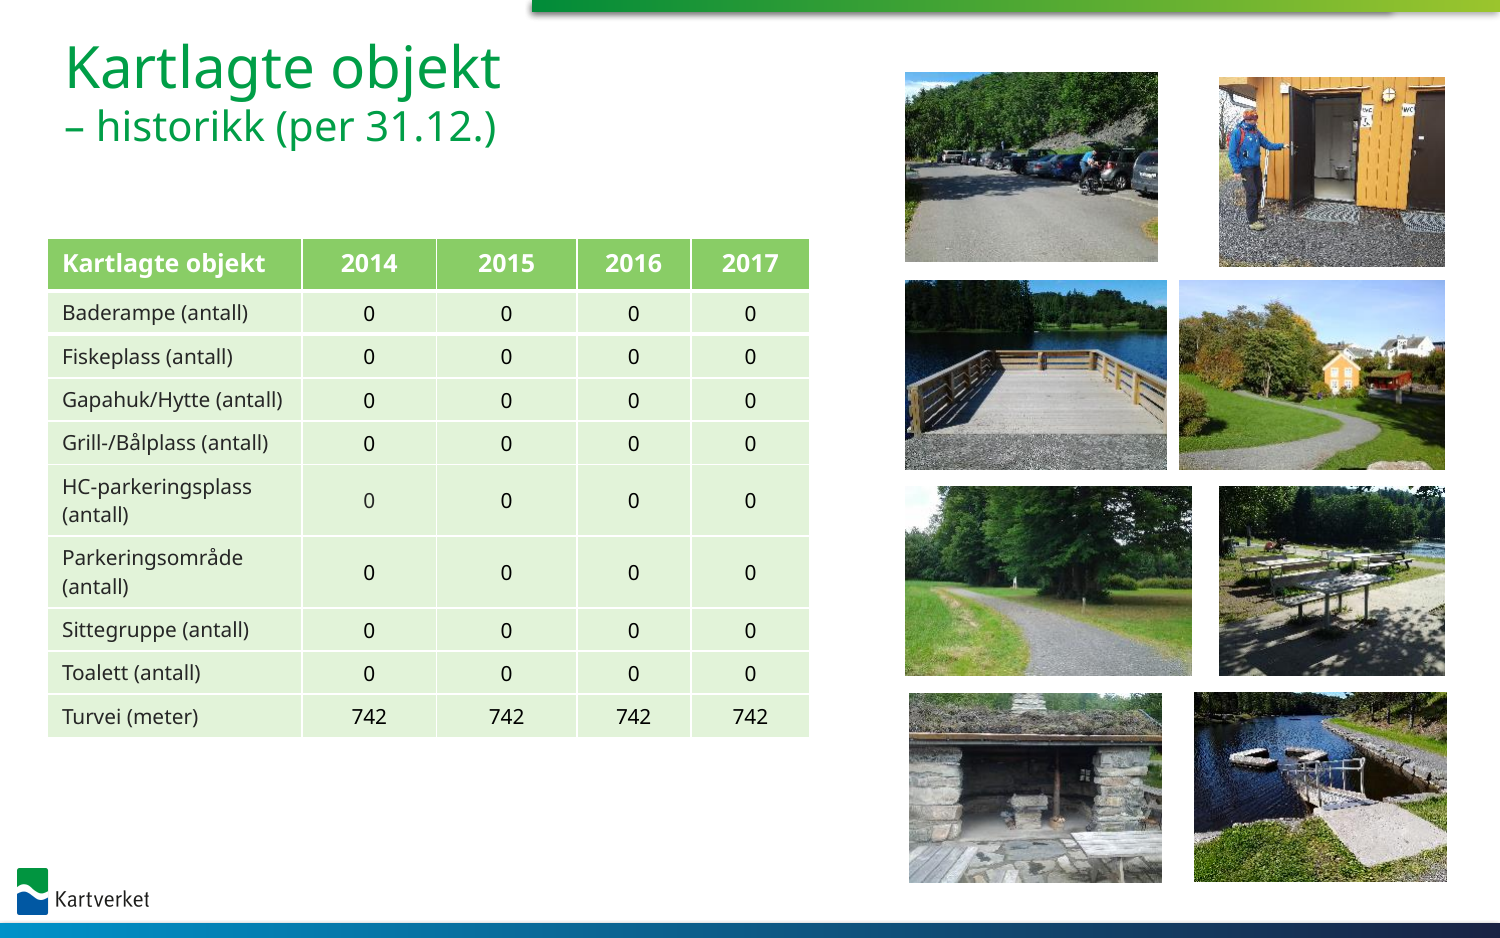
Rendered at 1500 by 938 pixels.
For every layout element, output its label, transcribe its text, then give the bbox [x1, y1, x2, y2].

table_cell Gapahuk/Hytte (antall) [48, 379, 301, 420]
table_cell HC-parkeringsplass (antall) [48, 465, 301, 535]
table_header Kartlagte objekt [48, 239, 301, 289]
table_cell 0 [303, 609, 436, 650]
table_cell 0 [437, 422, 576, 464]
table_cell 0 [692, 336, 809, 377]
table_cell Parkeringsområde (antall) [48, 537, 301, 607]
table_header 2017 [692, 239, 809, 289]
picture [905, 72, 1158, 262]
table_cell 0 [437, 537, 576, 607]
picture [905, 280, 1167, 470]
table_cell 0 [578, 465, 690, 535]
table_cell 0 [692, 422, 809, 464]
table_cell 0 [578, 652, 690, 693]
table_cell 0 [692, 293, 809, 332]
picture [1219, 77, 1445, 267]
picture [1194, 692, 1448, 882]
table_cell 0 [692, 652, 809, 693]
table_cell 0 [437, 293, 576, 332]
table_cell 0 [303, 293, 436, 332]
table_cell 0 [578, 537, 690, 607]
table_cell 0 [303, 379, 436, 420]
picture [1219, 486, 1445, 676]
picture [1179, 280, 1445, 470]
table_cell 0 [578, 422, 690, 464]
table_header 2014 [303, 239, 436, 289]
text_box Kartlagte objekt – historikk (per 31.12.) [49, 14, 1431, 158]
picture [905, 486, 1193, 676]
table_cell 0 [437, 465, 576, 535]
table_cell 0 [692, 537, 809, 607]
table_cell 0 [692, 379, 809, 420]
table_cell 0 [578, 609, 690, 650]
table_cell 0 [578, 293, 690, 332]
table_cell 0 [437, 379, 576, 420]
table_cell 0 [578, 336, 690, 377]
table_header 2015 [437, 239, 576, 289]
picture [909, 693, 1163, 884]
table_cell 742 [692, 695, 809, 737]
table_cell 0 [437, 336, 576, 377]
table_cell Toalett (antall) [48, 652, 301, 693]
table_cell 0 [303, 336, 436, 377]
table_cell Baderampe (antall) [48, 293, 301, 332]
table_cell 0 [303, 465, 436, 535]
table_cell 0 [303, 537, 436, 607]
table_cell 0 [578, 379, 690, 420]
table_cell 0 [303, 652, 436, 693]
table_cell 742 [303, 695, 436, 737]
table_cell Fiskeplass (antall) [48, 336, 301, 377]
table_cell 0 [692, 465, 809, 535]
table_cell 0 [303, 422, 436, 464]
table_header 2016 [578, 239, 690, 289]
table_cell Turvei (meter) [48, 695, 301, 737]
table_cell Sittegruppe (antall) [48, 609, 301, 650]
table_cell 0 [692, 609, 809, 650]
table_cell 742 [437, 695, 576, 737]
table_cell 742 [578, 695, 690, 737]
table_cell 0 [437, 609, 576, 650]
table_cell Grill-/Bålplass (antall) [48, 422, 301, 464]
table_cell 0 [437, 652, 576, 693]
